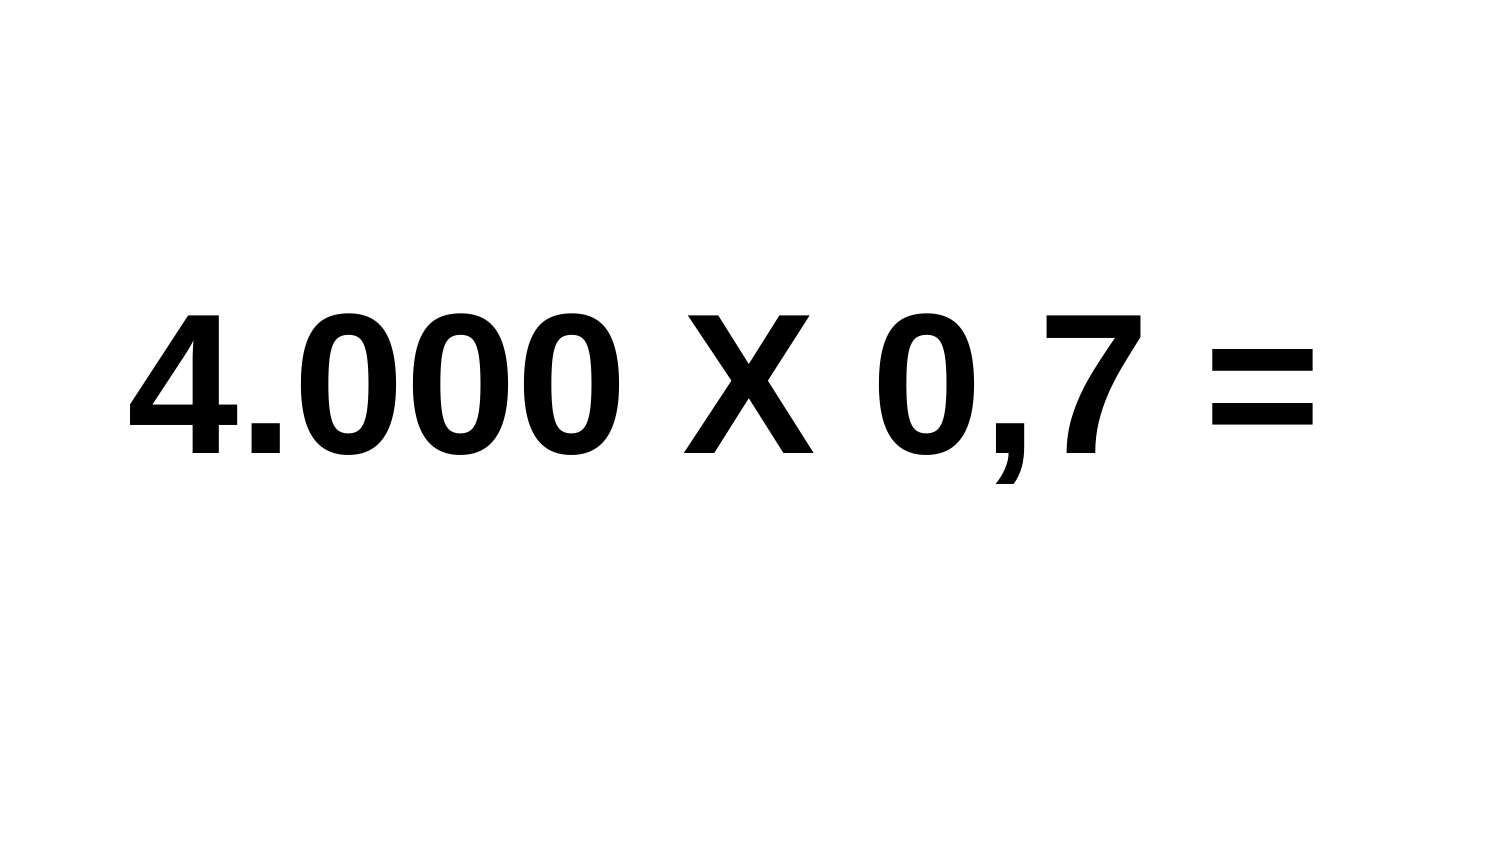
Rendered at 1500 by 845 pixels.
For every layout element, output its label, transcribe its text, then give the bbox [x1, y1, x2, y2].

text_box 4.000 X 0,7 = [112, 318, 1388, 509]
